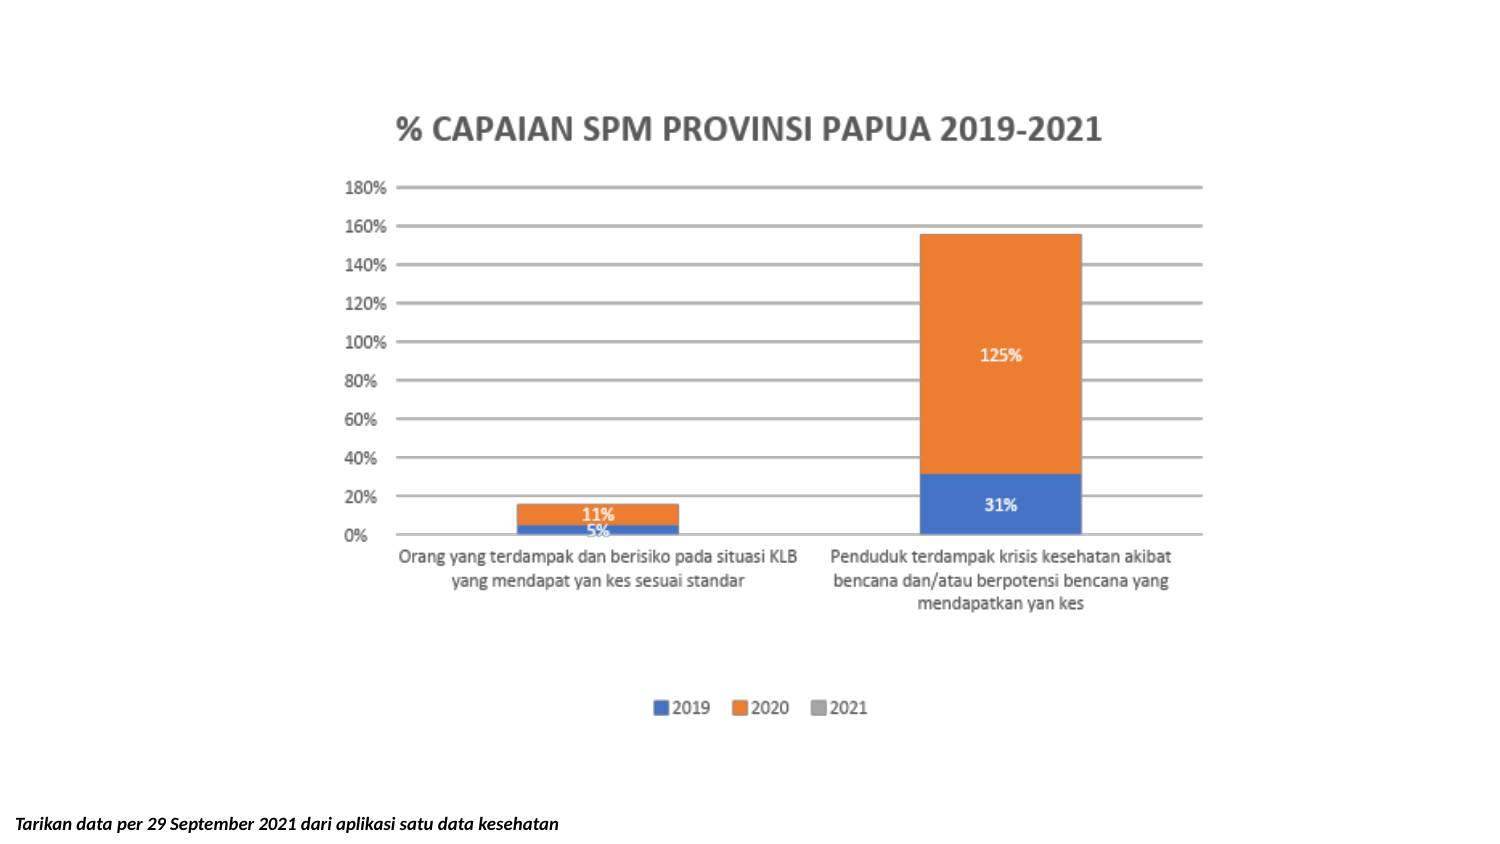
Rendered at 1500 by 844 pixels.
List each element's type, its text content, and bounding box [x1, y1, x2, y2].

picture [267, 104, 1233, 740]
text_box Tarikan data per 29 September 2021 dari aplikasi satu data kesehatan [0, 804, 581, 842]
